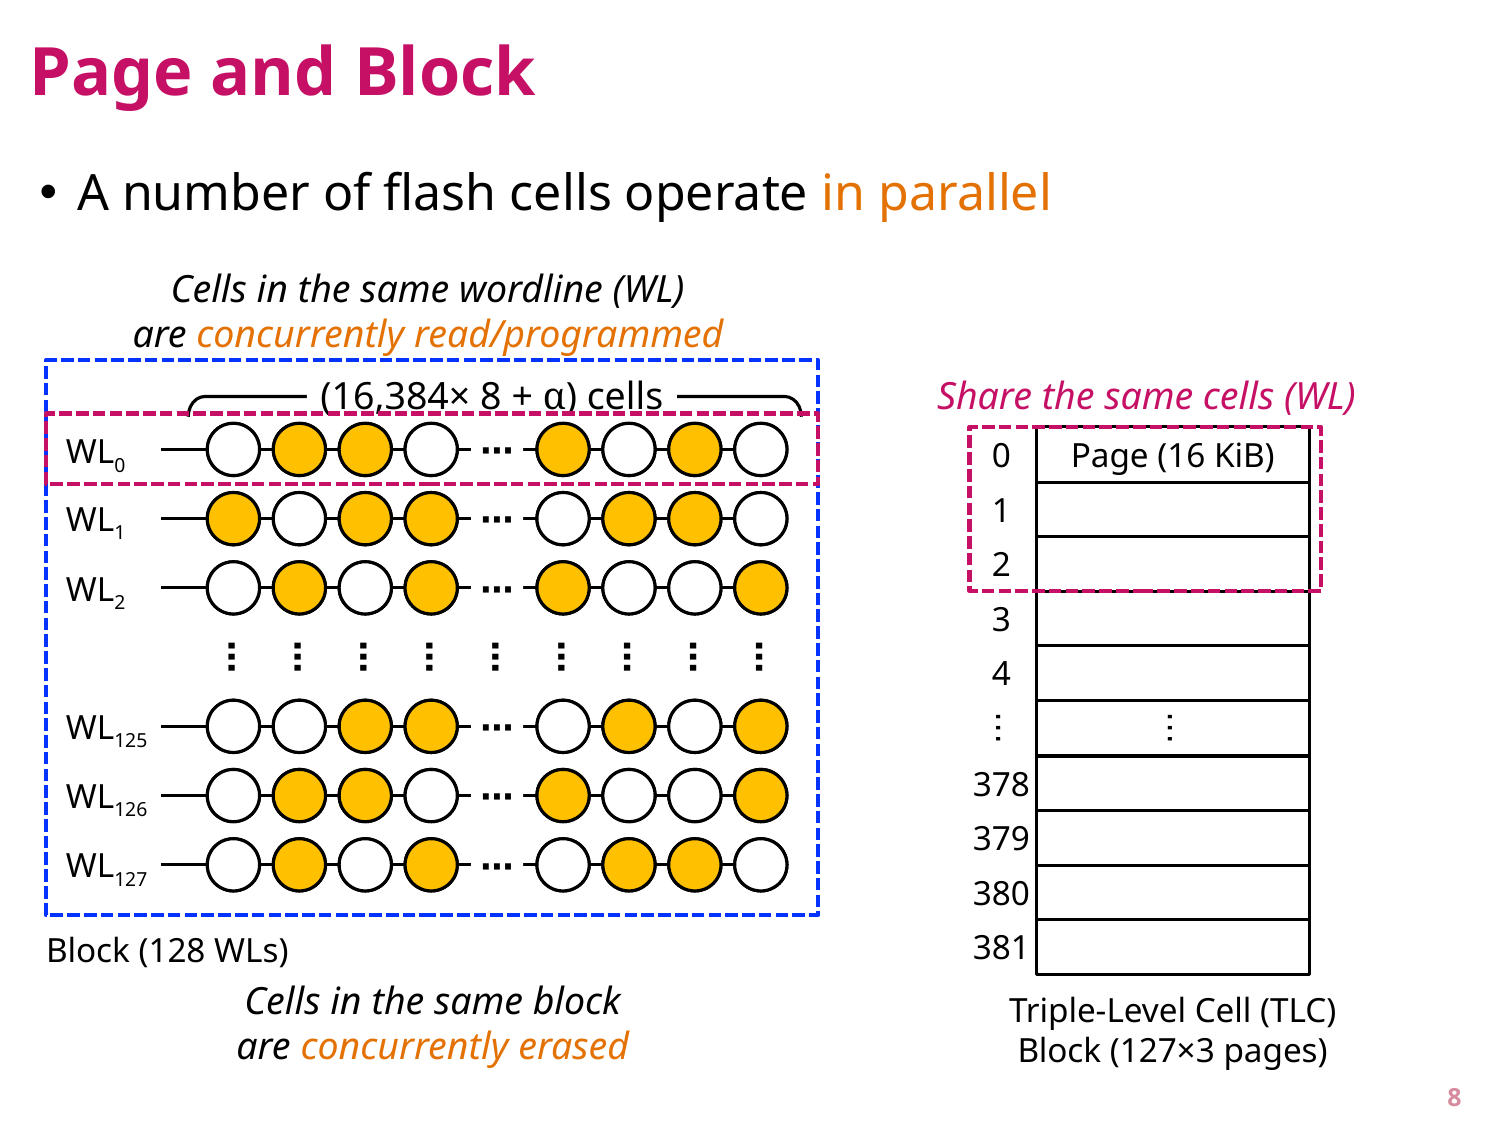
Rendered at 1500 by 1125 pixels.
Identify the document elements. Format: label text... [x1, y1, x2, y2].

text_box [161, 769, 787, 822]
text_box [46, 484, 819, 916]
text_box Cells in the same wordline (WL) are concurrently read/programmed [84, 265, 781, 356]
text_box Share the same cells (WL) [798, 372, 1495, 418]
text_box Triple-Level Cell (TLC) Block (127×3 pages) [965, 988, 1381, 1069]
text_box [1037, 920, 1310, 975]
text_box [161, 700, 787, 753]
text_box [161, 423, 787, 476]
title Page and Block [0, 1, 1500, 135]
text_box 380 [966, 866, 1037, 920]
text_box 379 [966, 811, 1037, 866]
text_box [1037, 757, 1310, 811]
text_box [161, 561, 787, 614]
text_box 4 [966, 646, 1037, 700]
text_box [207, 630, 787, 684]
text_box (16,384× 8 + α) cells [306, 371, 677, 413]
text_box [161, 492, 787, 545]
text_box 378 [966, 757, 1037, 811]
text_box 3 [966, 592, 1037, 646]
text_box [161, 838, 787, 891]
text_box [969, 426, 1322, 591]
text_box Cells in the same block are concurrently erased [84, 977, 781, 1068]
text_box [46, 360, 819, 413]
text_box [1037, 866, 1310, 920]
text_box [46, 413, 819, 484]
text_box Block (128 WLs) [46, 929, 330, 970]
text_box 2 [966, 537, 1037, 592]
text_box ⋯ [1037, 700, 1310, 757]
text_box 381 [966, 920, 1037, 975]
text_box [1037, 811, 1310, 866]
text_box [1037, 592, 1310, 646]
text_box ⋯ [966, 700, 1037, 757]
text_box [1037, 646, 1310, 700]
list A number of flash cells operate in parallel [24, 159, 1476, 1043]
slide_number 8 [1140, 1068, 1477, 1125]
